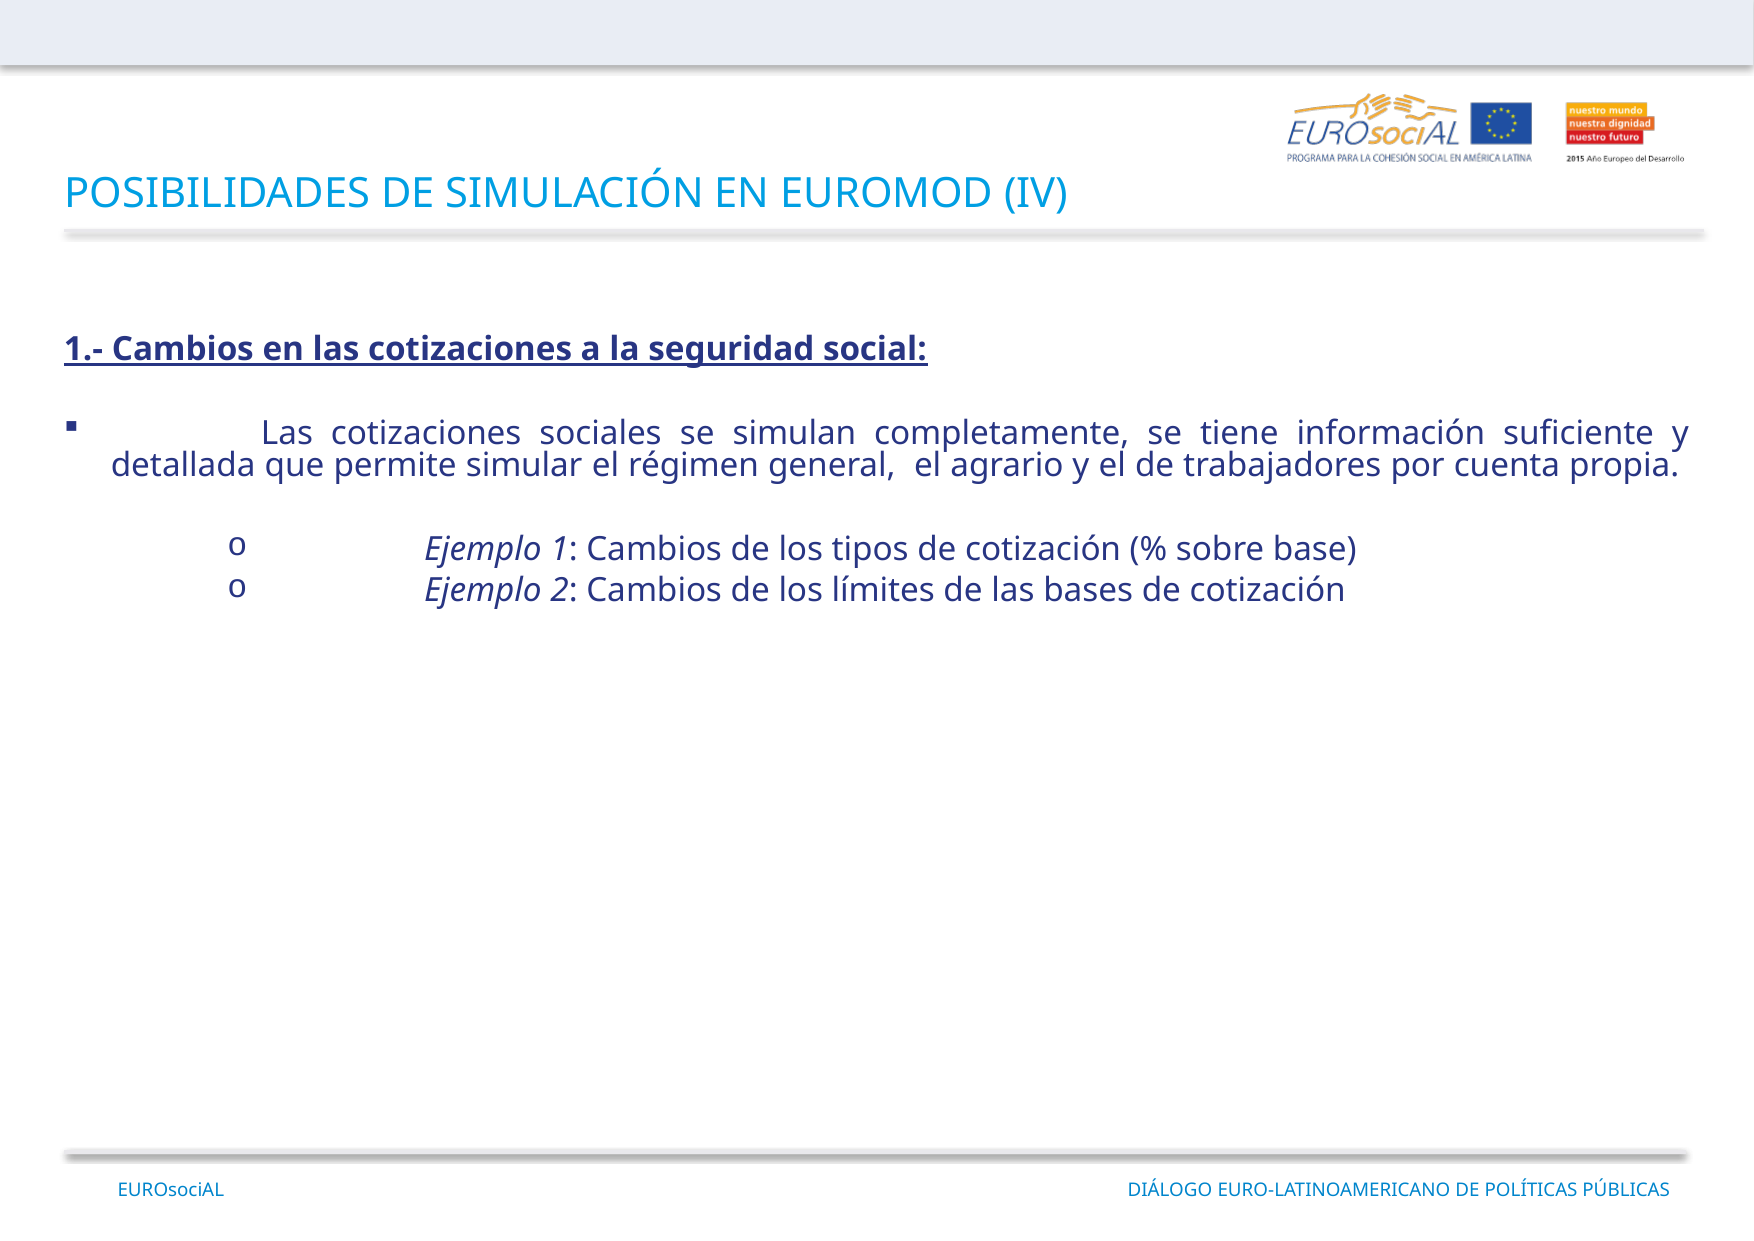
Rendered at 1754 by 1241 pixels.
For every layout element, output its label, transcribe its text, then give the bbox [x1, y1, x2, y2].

text_box POSIBILIDADES DE SIMULACIÓN EN EUROMOD (IV) [49, 158, 1692, 233]
text_box 1.- Cambios en las cotizaciones a la seguridad social: Las cotizaciones sociales se simulan completamente, se tiene información suficiente y detallada que permite simular el régimen general, el agrario y el de trabajadores por cuenta propia. Ejemplo 1: Cambios de los tipos de cotización (% sobre base) Ejemplo 2: Cambios de los límites de las bases de cotización [64, 265, 1692, 1140]
picture [1278, 88, 1692, 158]
